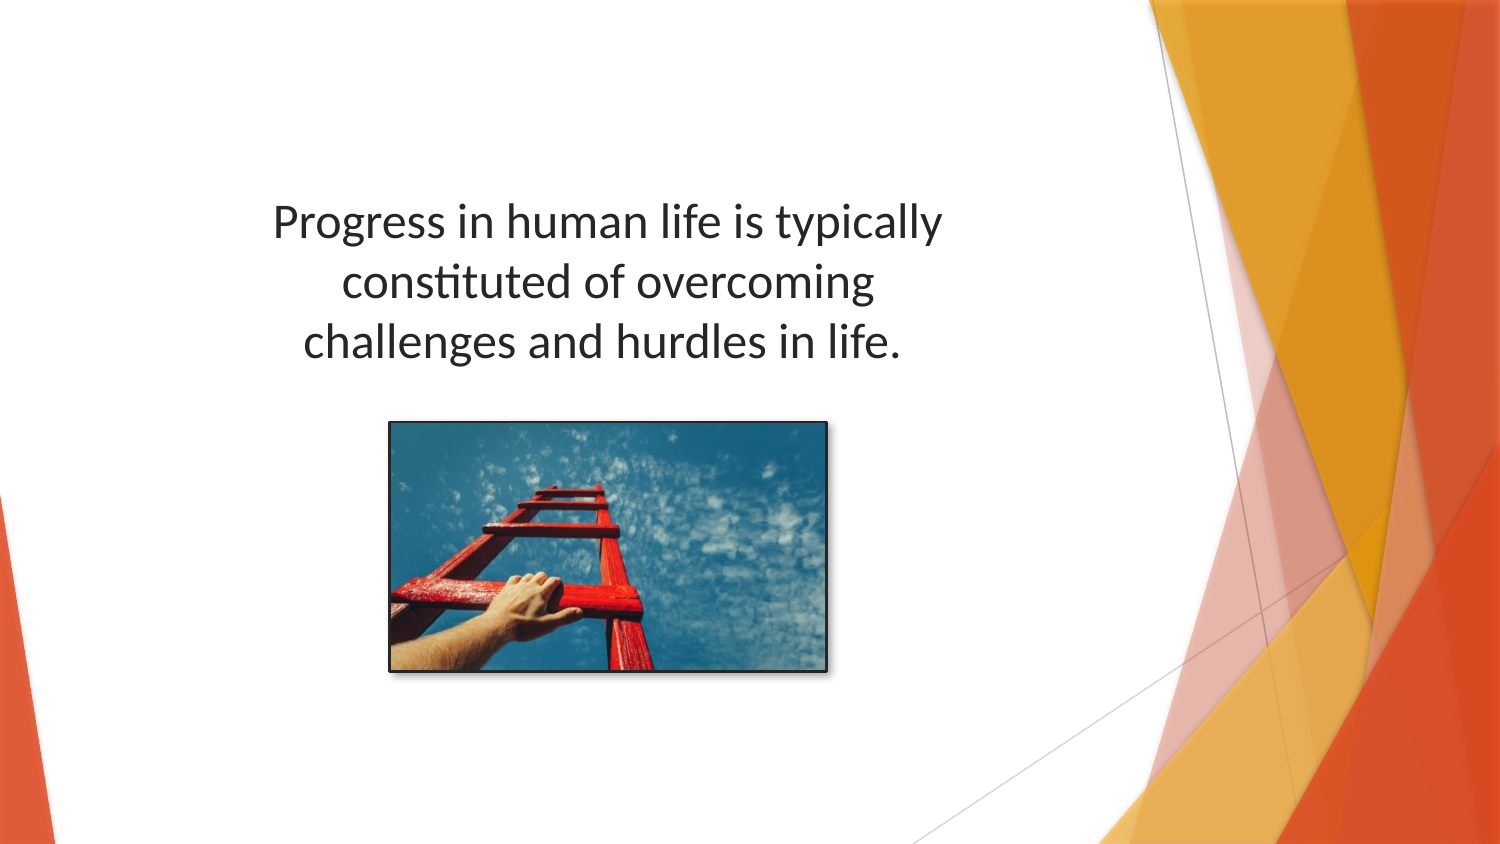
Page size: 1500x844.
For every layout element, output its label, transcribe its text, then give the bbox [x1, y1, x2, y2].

list Progress in human life is typically constituted of overcoming challenges and hurdles in life. [242, 181, 975, 418]
picture [390, 422, 827, 671]
